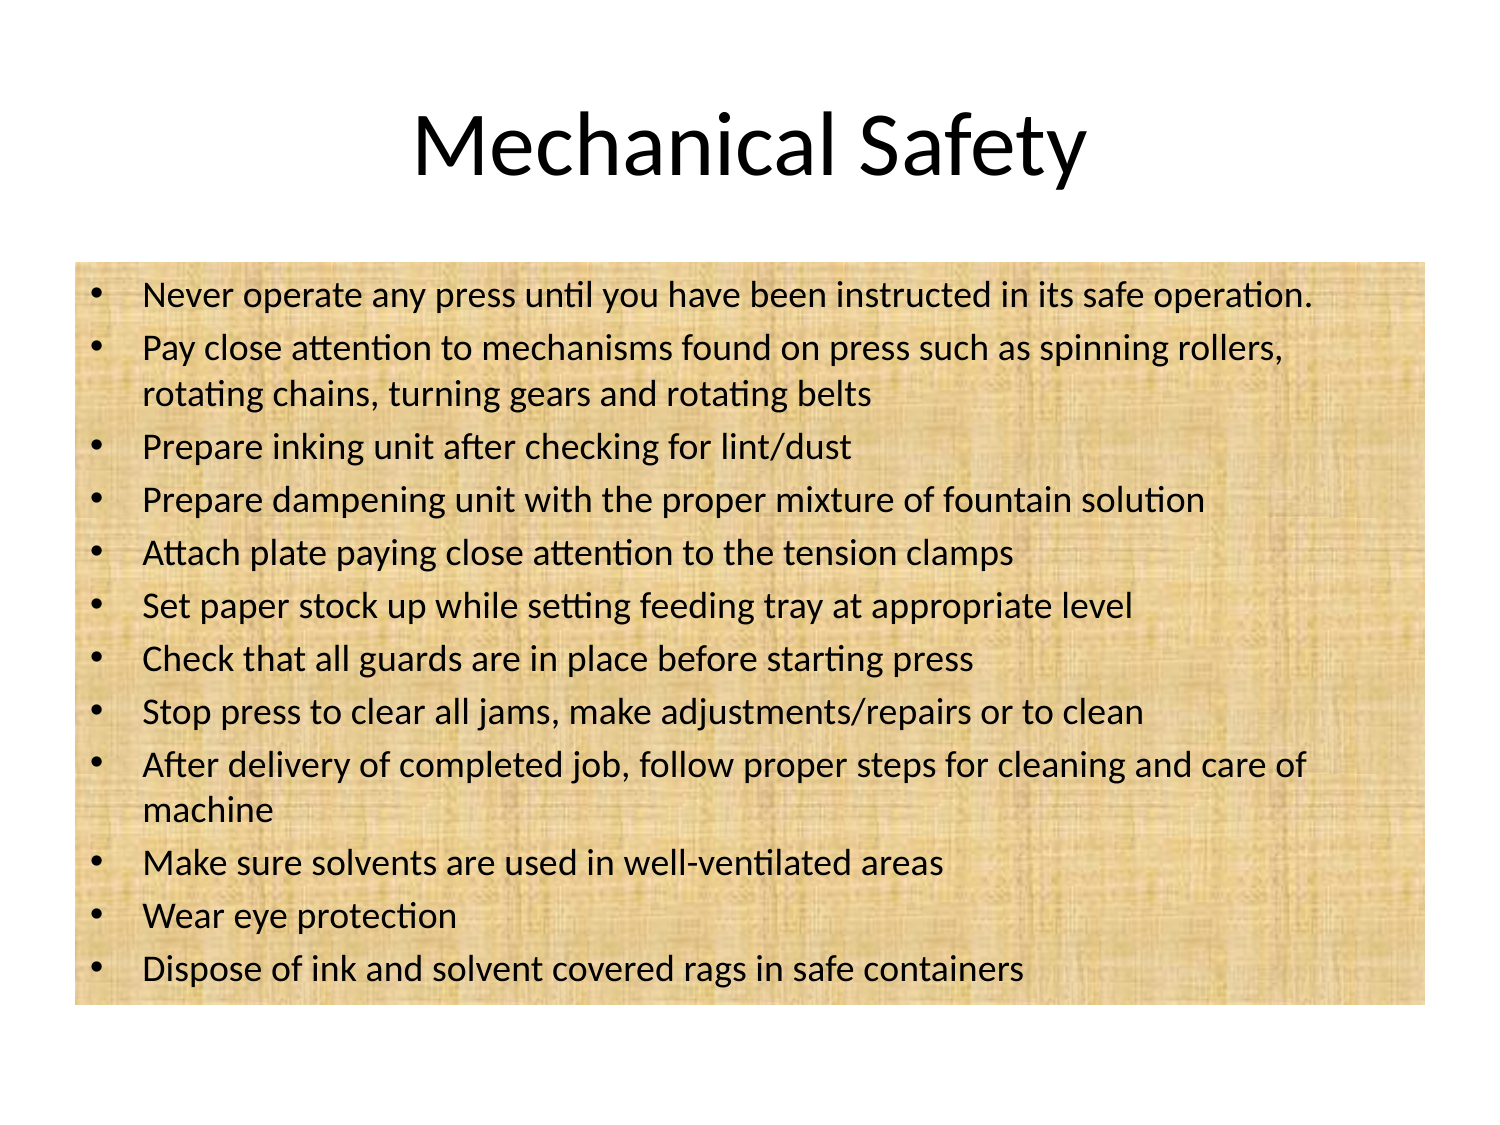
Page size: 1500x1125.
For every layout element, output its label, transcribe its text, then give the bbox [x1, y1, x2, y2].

title Mechanical Safety [75, 45, 1425, 233]
list Never operate any press until you have been instructed in its safe operation. Pay close attention to mechanisms found on press such as spinning rollers, rotating chains, turning gears and rotating belts Prepare inking unit after checking for lint/dust Prepare dampening unit with the proper mixture of fountain solution Attach plate paying close attention to the tension clamps Set paper stock up while setting feeding tray at appropriate level Check that all guards are in place before starting press Stop press to clear all jams, make adjustments/repairs or to clean After delivery of completed job, follow proper steps for cleaning and care of machine Make sure solvents are used in well-ventilated areas Wear eye protection Dispose of ink and solvent covered rags in safe containers [75, 262, 1425, 1005]
